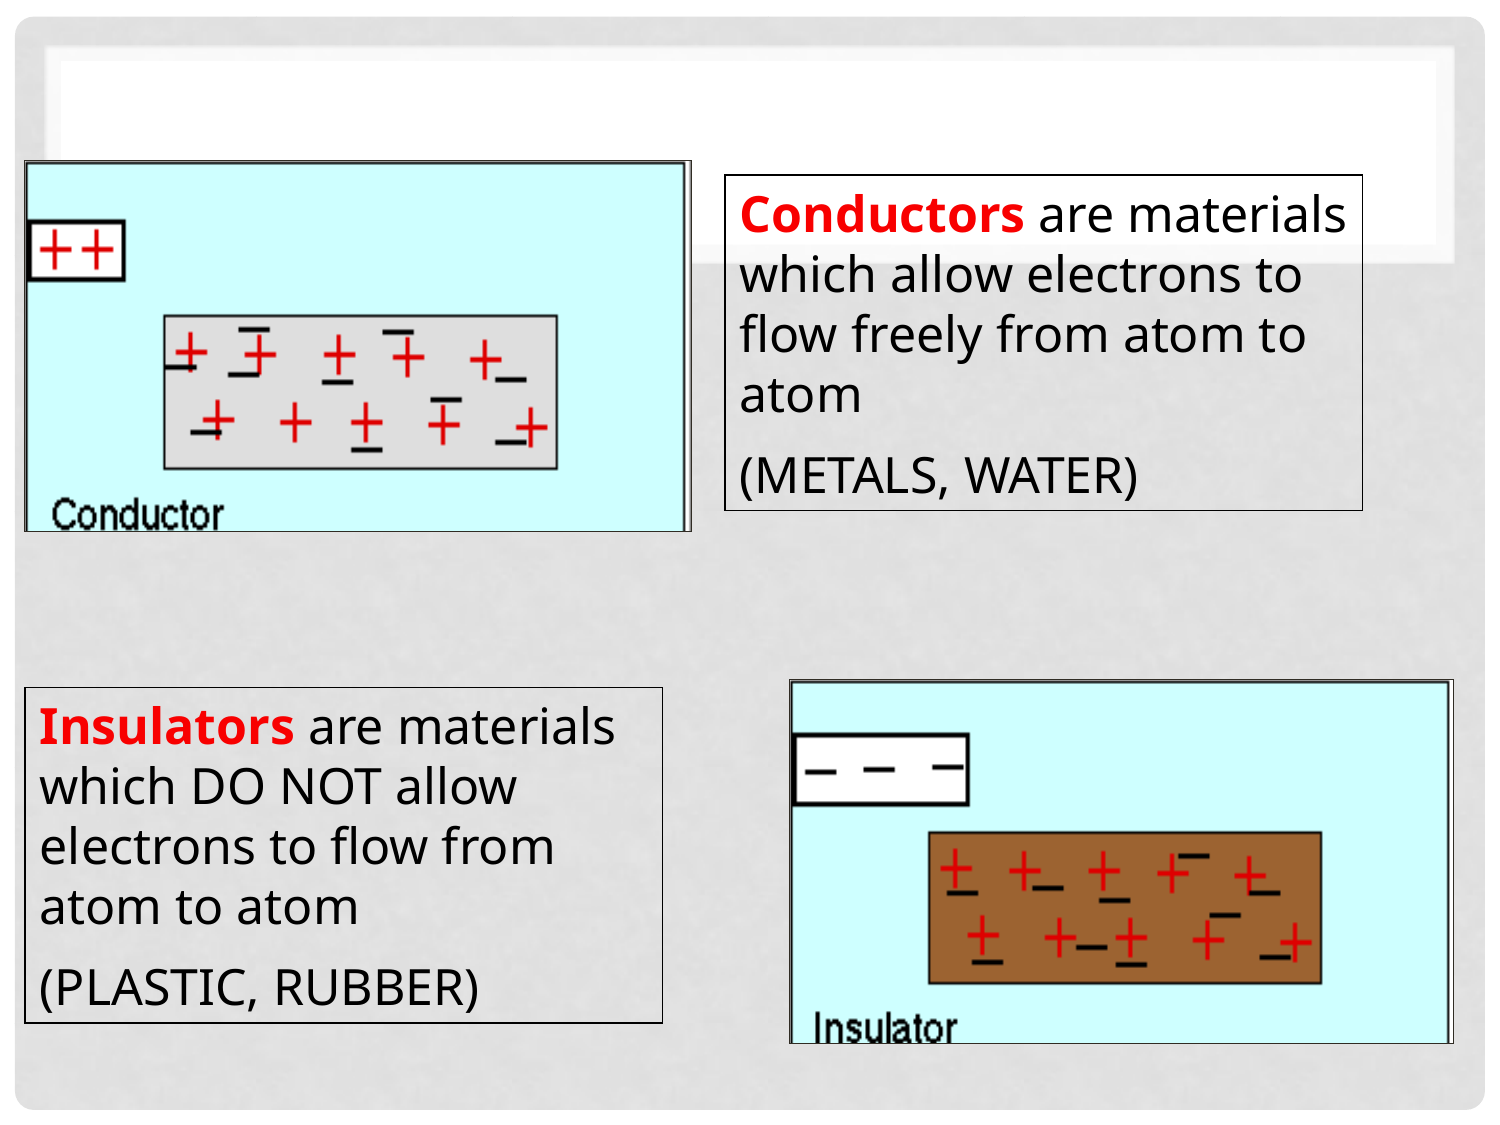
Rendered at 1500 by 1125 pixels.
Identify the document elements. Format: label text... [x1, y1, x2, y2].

text_box Conductors are materials which allow electrons to flow freely from atom to atom (METALS, WATER) [725, 174, 1363, 511]
text_box Insulators are materials which DO NOT allow electrons to flow from atom to atom (PLASTIC, RUBBER) [24, 687, 663, 1024]
picture [788, 679, 1455, 1044]
picture [24, 160, 692, 532]
